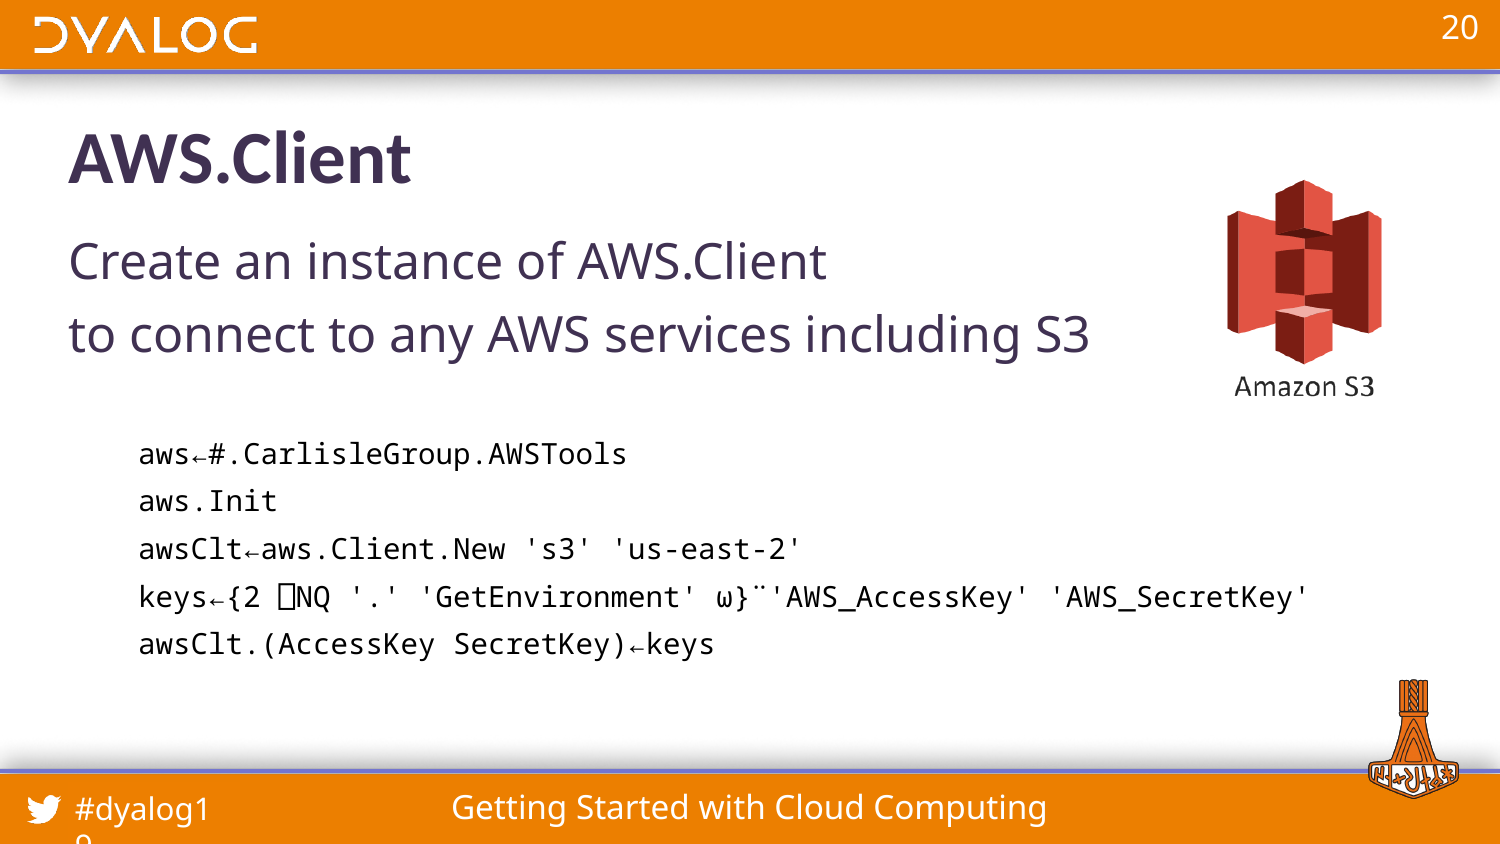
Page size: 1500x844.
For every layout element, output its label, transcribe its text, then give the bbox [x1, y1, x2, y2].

picture [0, 735, 1500, 844]
list Create an instance of AWS.Client to connect to any AWS services including S3 aws←#.CarlisleGroup.AWSTools aws.Init awsClt←aws.Client.New 's3' 'us-east-2' keys←{2 ⎕NQ '.' 'GetEnvironment' ⍵}¨'AWS_AccessKey' 'AWS_SecretKey' awsClt.(AccessKey SecretKey)←keys [53, 222, 1500, 740]
title AWS.Client [53, 104, 1444, 202]
picture [0, 0, 1500, 108]
picture [1151, 138, 1473, 450]
